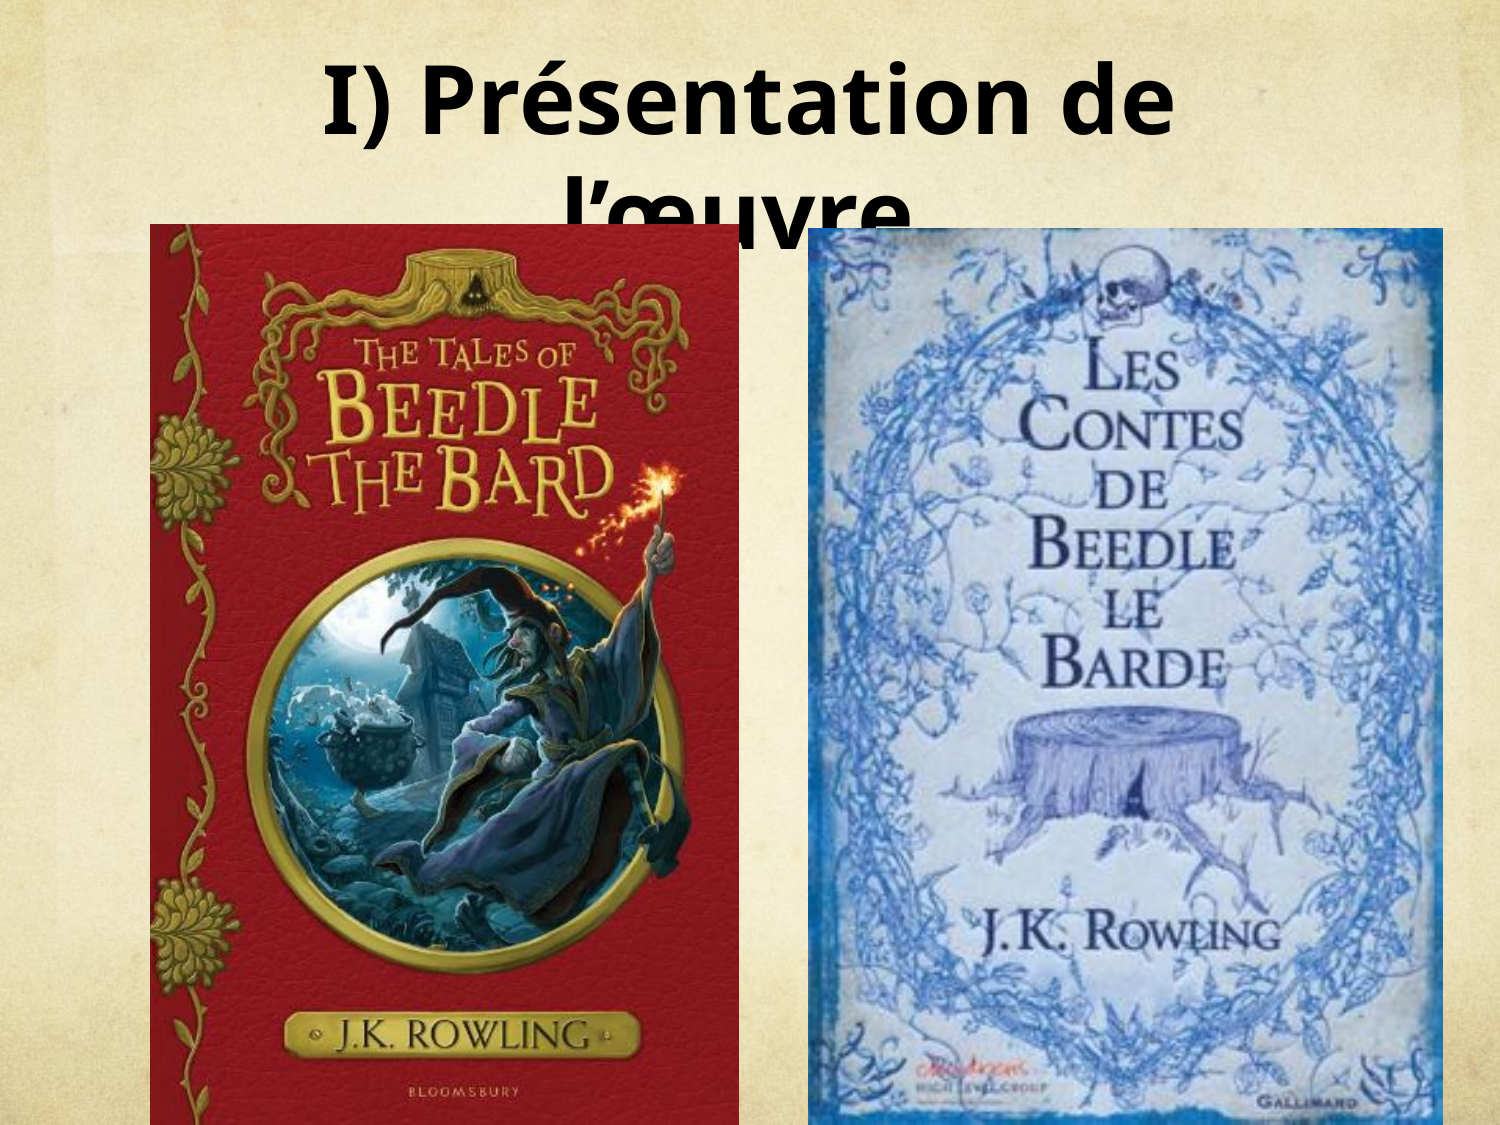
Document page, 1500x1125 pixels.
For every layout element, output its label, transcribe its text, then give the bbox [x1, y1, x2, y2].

title I) Présentation de l’œuvre [150, 82, 1350, 225]
picture [0, 0, 1500, 1125]
